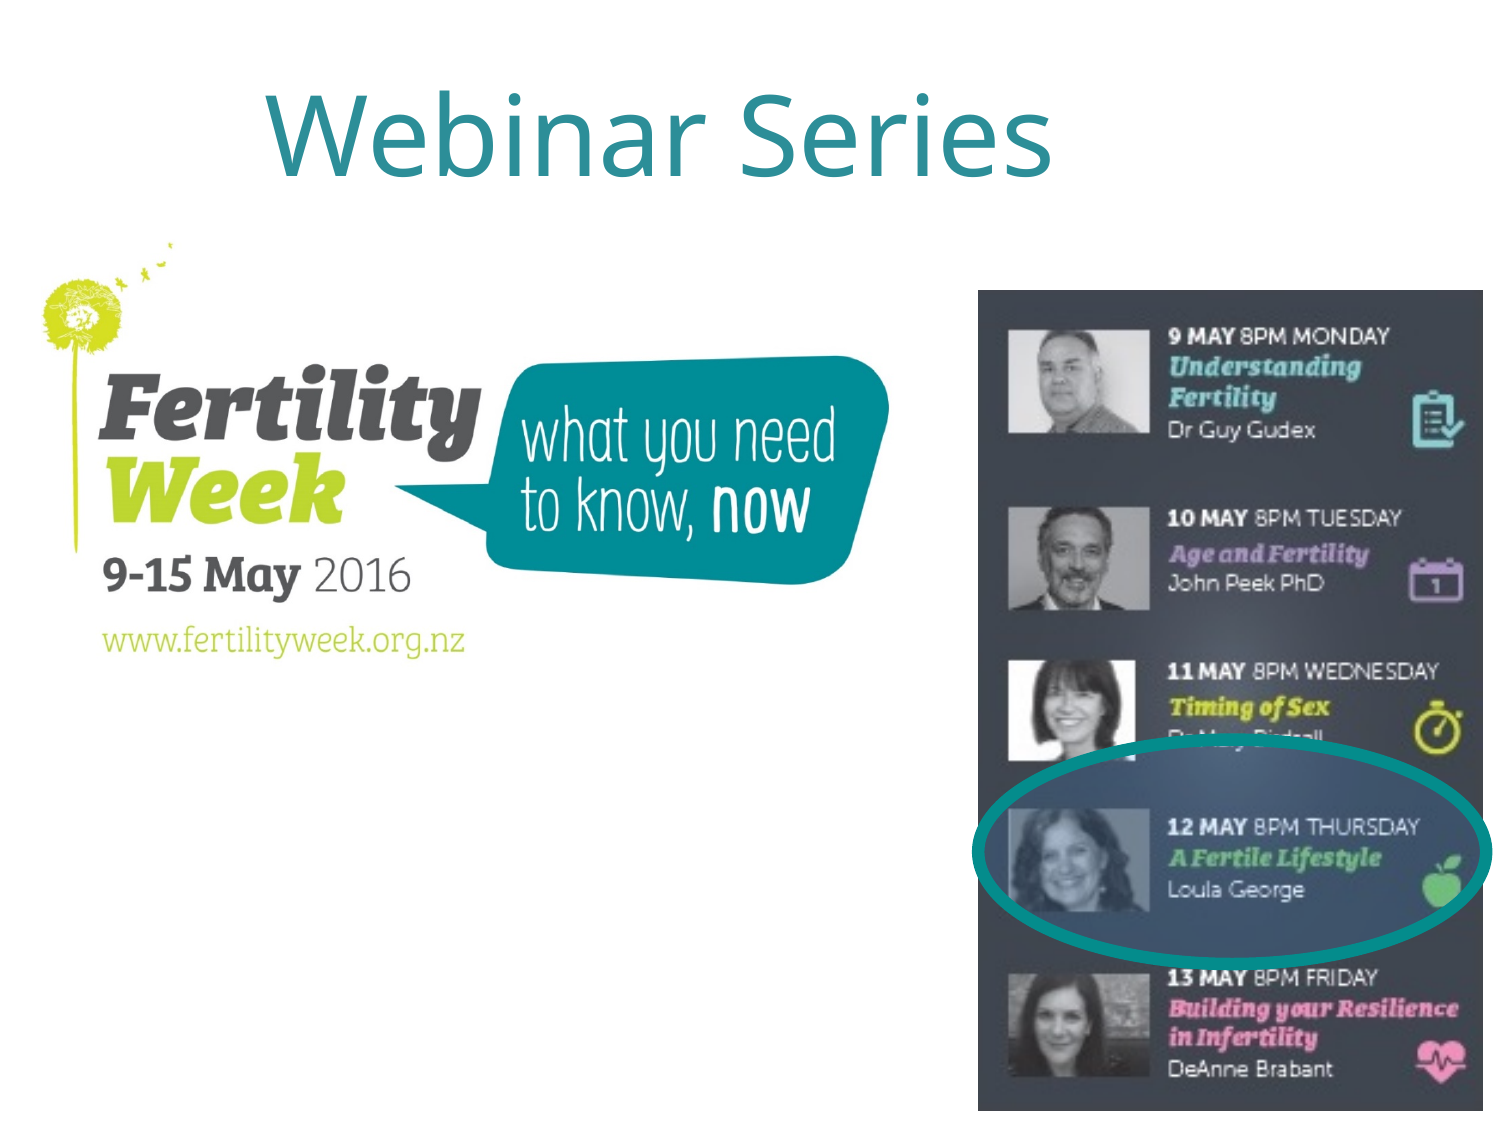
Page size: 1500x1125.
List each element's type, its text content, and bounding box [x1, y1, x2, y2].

text_box Webinar Series [100, 56, 1341, 206]
picture [41, 231, 899, 676]
picture [977, 290, 1483, 1111]
